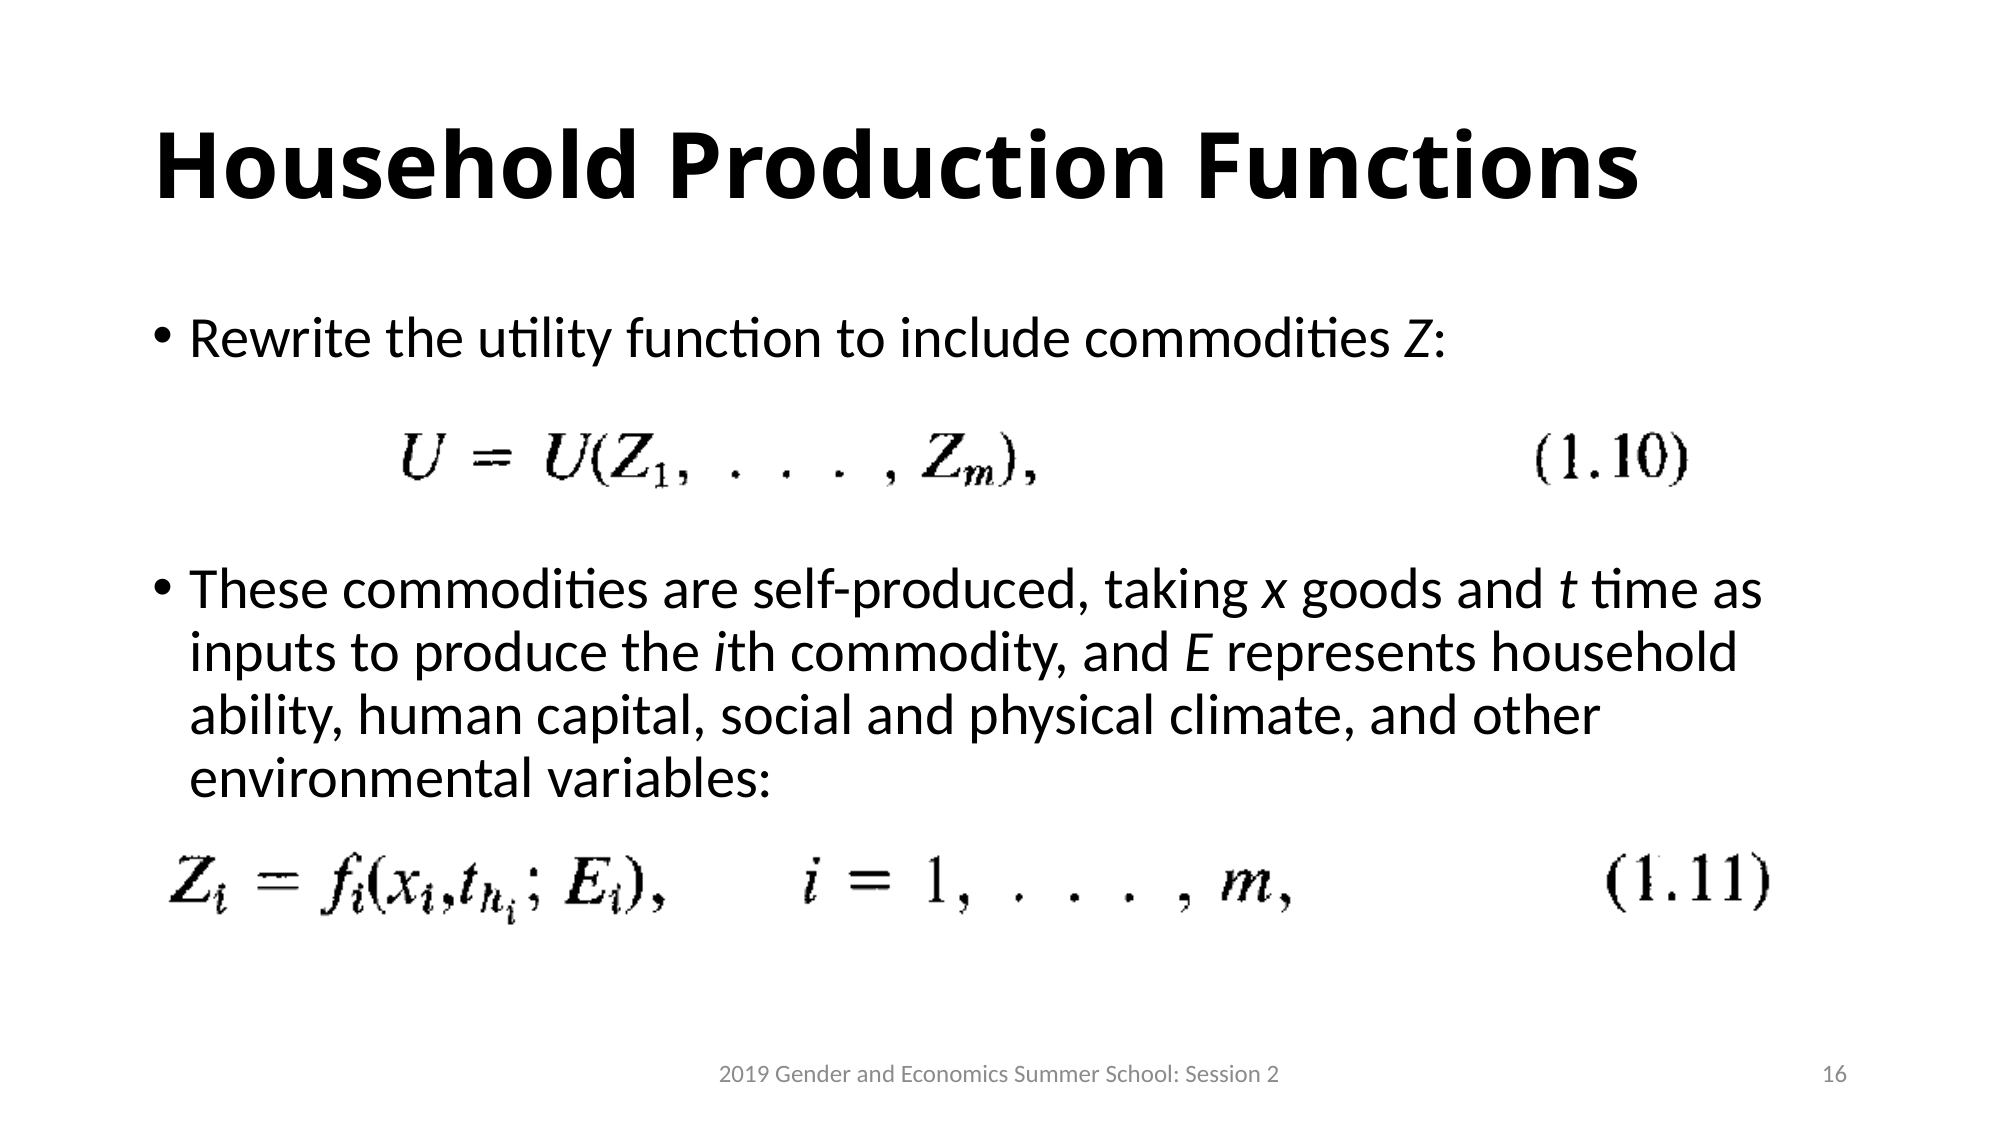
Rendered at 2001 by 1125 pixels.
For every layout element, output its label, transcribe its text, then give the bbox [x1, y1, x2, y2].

picture [389, 411, 1698, 508]
picture [137, 830, 1788, 930]
title Household Production Functions [137, 59, 1863, 278]
slide_number 16 [1412, 1042, 1863, 1103]
list Rewrite the utility function to include commodities Z: These commodities are self-produced, taking x goods and t time as inputs to produce the ith commodity, and E represents household ability, human capital, social and physical climate, and other environmental variables: [137, 299, 1863, 1014]
footer 2019 Gender and Economics Summer School: Session 2 [662, 1042, 1338, 1103]
